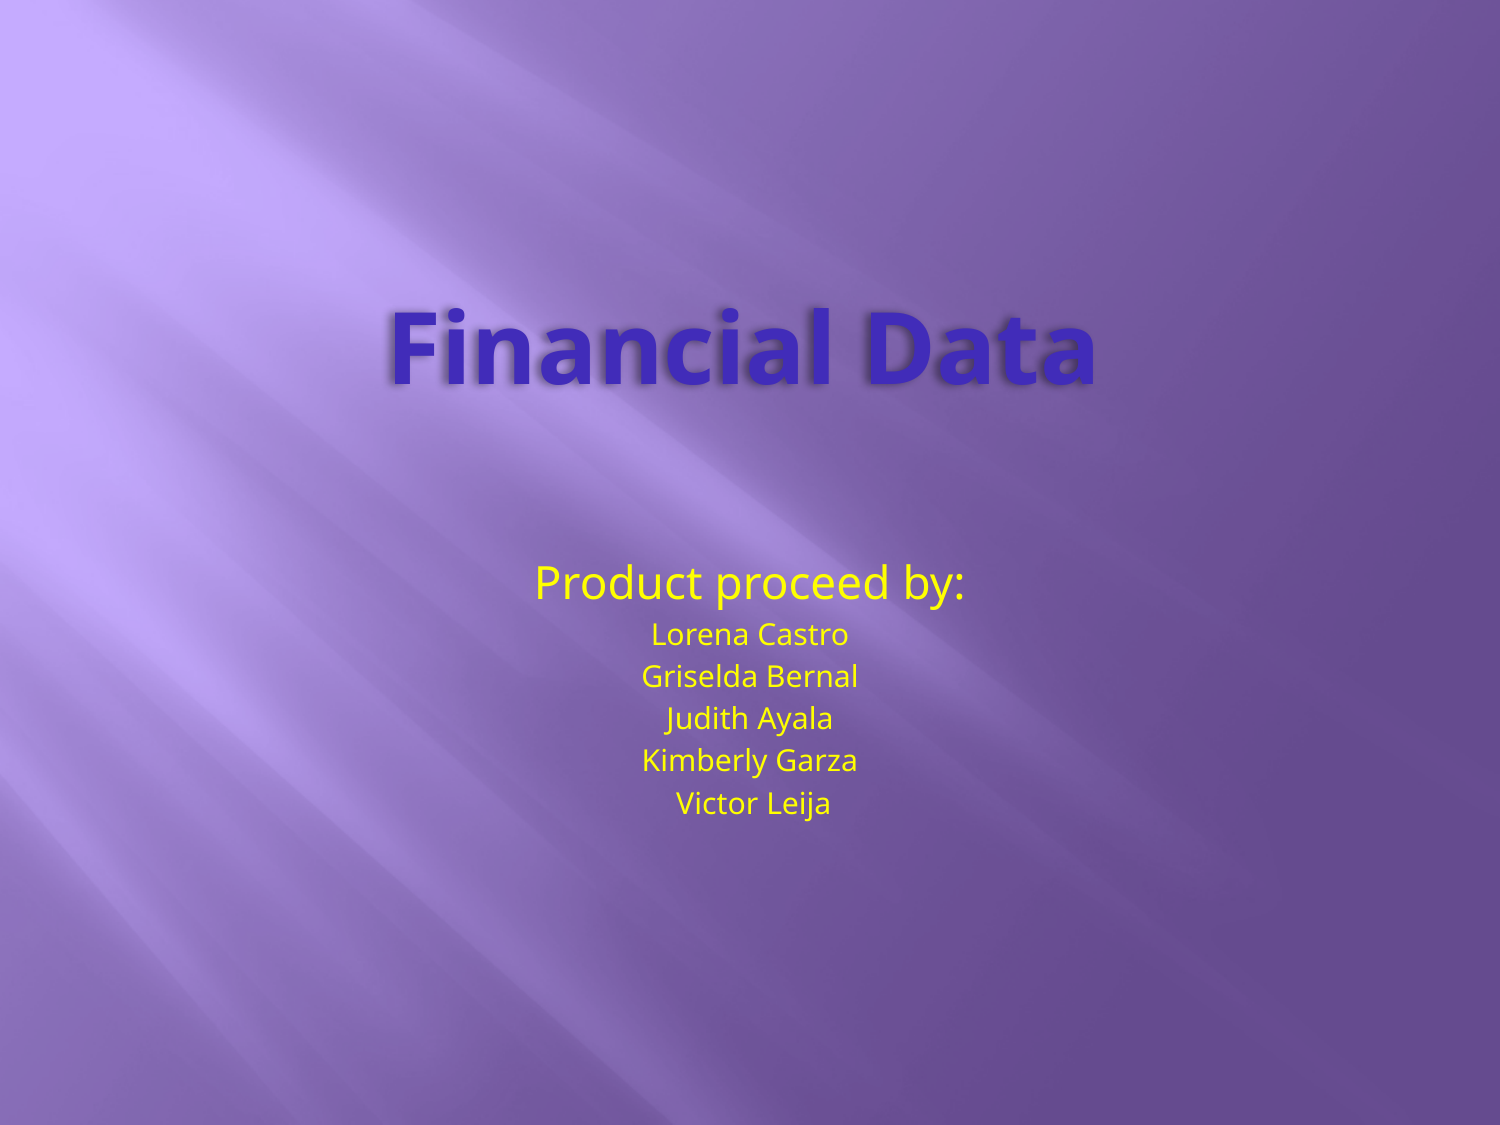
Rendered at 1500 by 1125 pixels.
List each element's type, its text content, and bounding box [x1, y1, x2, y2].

subtitle Product proceed by: Lorena Castro Griselda Bernal Judith Ayala Kimberly Garza Victor Leija [225, 546, 1275, 875]
title Financial Data [69, 224, 1420, 525]
